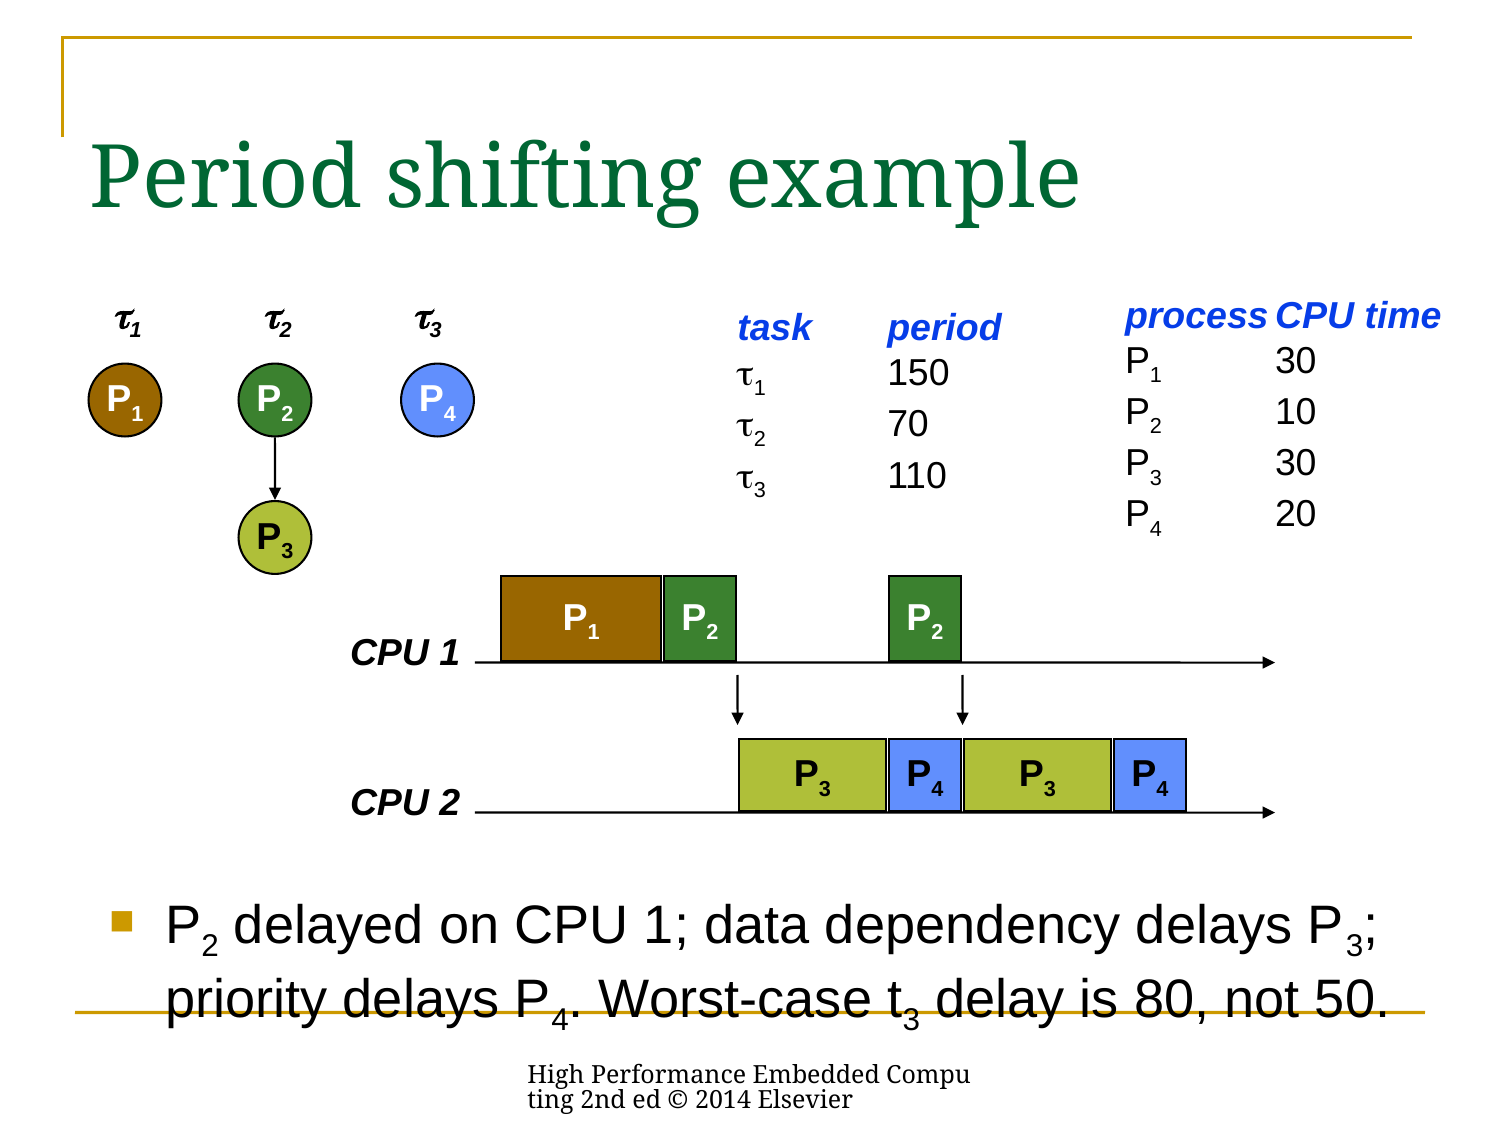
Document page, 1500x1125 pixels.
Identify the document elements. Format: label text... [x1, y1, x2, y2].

list P2 delayed on CPU 1; data dependency delays P3; priority delays P4. Worst-case t3 delay is 80, not 50. [75, 881, 1425, 1006]
text_box P2 [238, 363, 312, 437]
text_box [731, 674, 744, 725]
text_box [476, 656, 1276, 669]
text_box CPU 2 [335, 771, 476, 831]
text_box P3 [738, 738, 887, 812]
footer High Performance Embedded Computing 2nd ed © 2014 Elsevier [512, 1025, 988, 1100]
text_box t1 [98, 283, 157, 350]
text_box P1 [500, 575, 662, 662]
text_box P2 [663, 575, 737, 662]
text_box [476, 806, 1276, 819]
text_box P4 [401, 363, 474, 437]
text_box t2 [248, 283, 307, 350]
text_box CPU 1 [335, 621, 476, 681]
text_box t3 [398, 283, 457, 350]
text_box [956, 674, 969, 725]
text_box process CPU time P1 30 P2 10 P3 30 P4 20 [1110, 283, 1457, 548]
text_box [268, 437, 282, 500]
text_box P1 [88, 363, 162, 437]
title Period shifting example [75, 45, 1425, 233]
text_box P4 [888, 738, 962, 812]
text_box task period t1 150 t2 70 t3 110 [722, 296, 1018, 509]
text_box P3 [963, 738, 1112, 812]
text_box P4 [1113, 738, 1187, 812]
text_box P3 [238, 501, 312, 574]
text_box P2 [888, 575, 962, 662]
